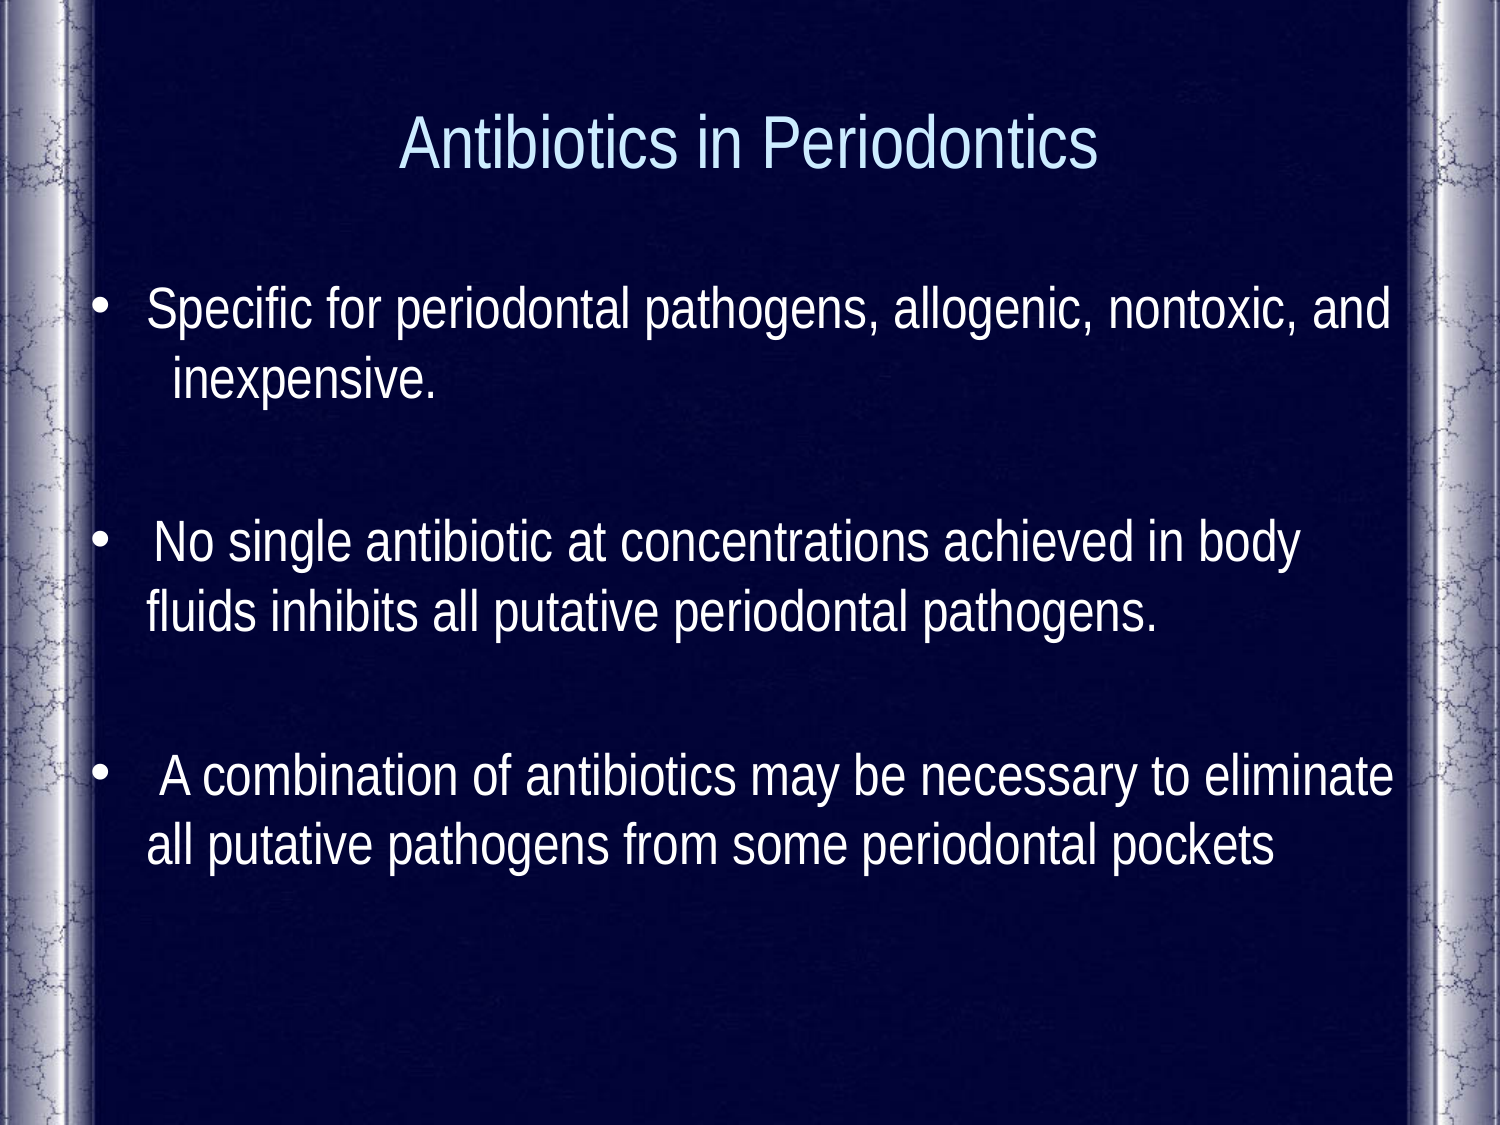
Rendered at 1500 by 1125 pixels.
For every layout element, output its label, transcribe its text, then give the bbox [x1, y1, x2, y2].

title Antibiotics in Periodontics [74, 44, 1426, 233]
picture [0, 0, 1500, 1125]
list Specific for periodontal pathogens, allogenic, nontoxic, and inexpensive. No single antibiotic at concentrations achieved in body fluids inhibits all putative periodontal pathogens. A combination of antibiotics may be necessary to eliminate all putative pathogens from some periodontal pockets [74, 262, 1426, 1006]
